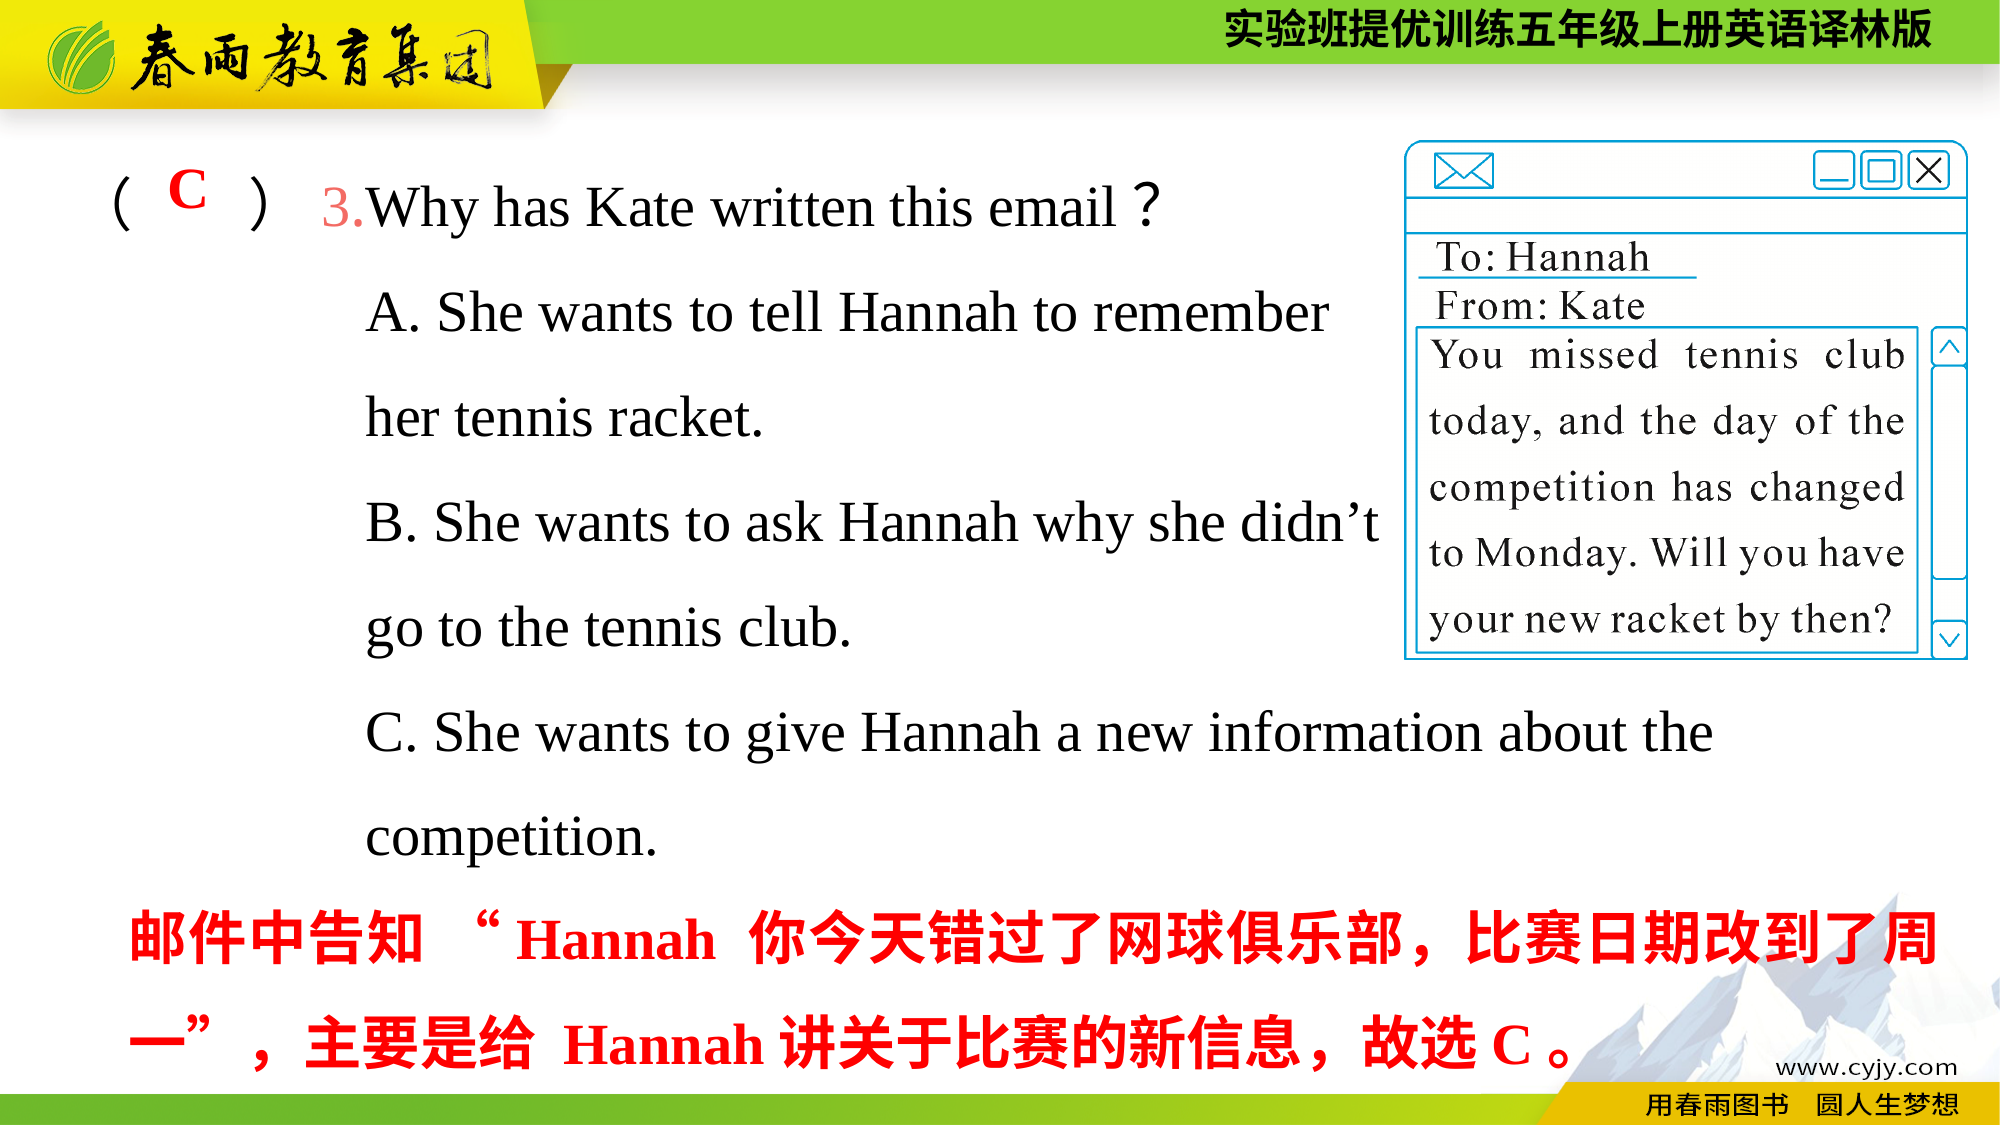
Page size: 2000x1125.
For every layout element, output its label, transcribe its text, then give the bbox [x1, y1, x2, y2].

text_box 邮件中告知 “Hannah 你今天错过了网球俱乐部，比赛日期改到了周一”，主要是给 Hannah讲关于比赛的新信息，故选C。 [113, 858, 1957, 1084]
list （ ）3.Why has Kate written this email？ A. She wants to tell Hannah to remember her tennis racket. B. She wants to ask Hannah why she didn’t go to the tennis club. C. She wants to give Hannah a new information about the competition. [59, 125, 1944, 883]
text_box C [153, 142, 225, 228]
picture [0, 0, 2000, 1125]
